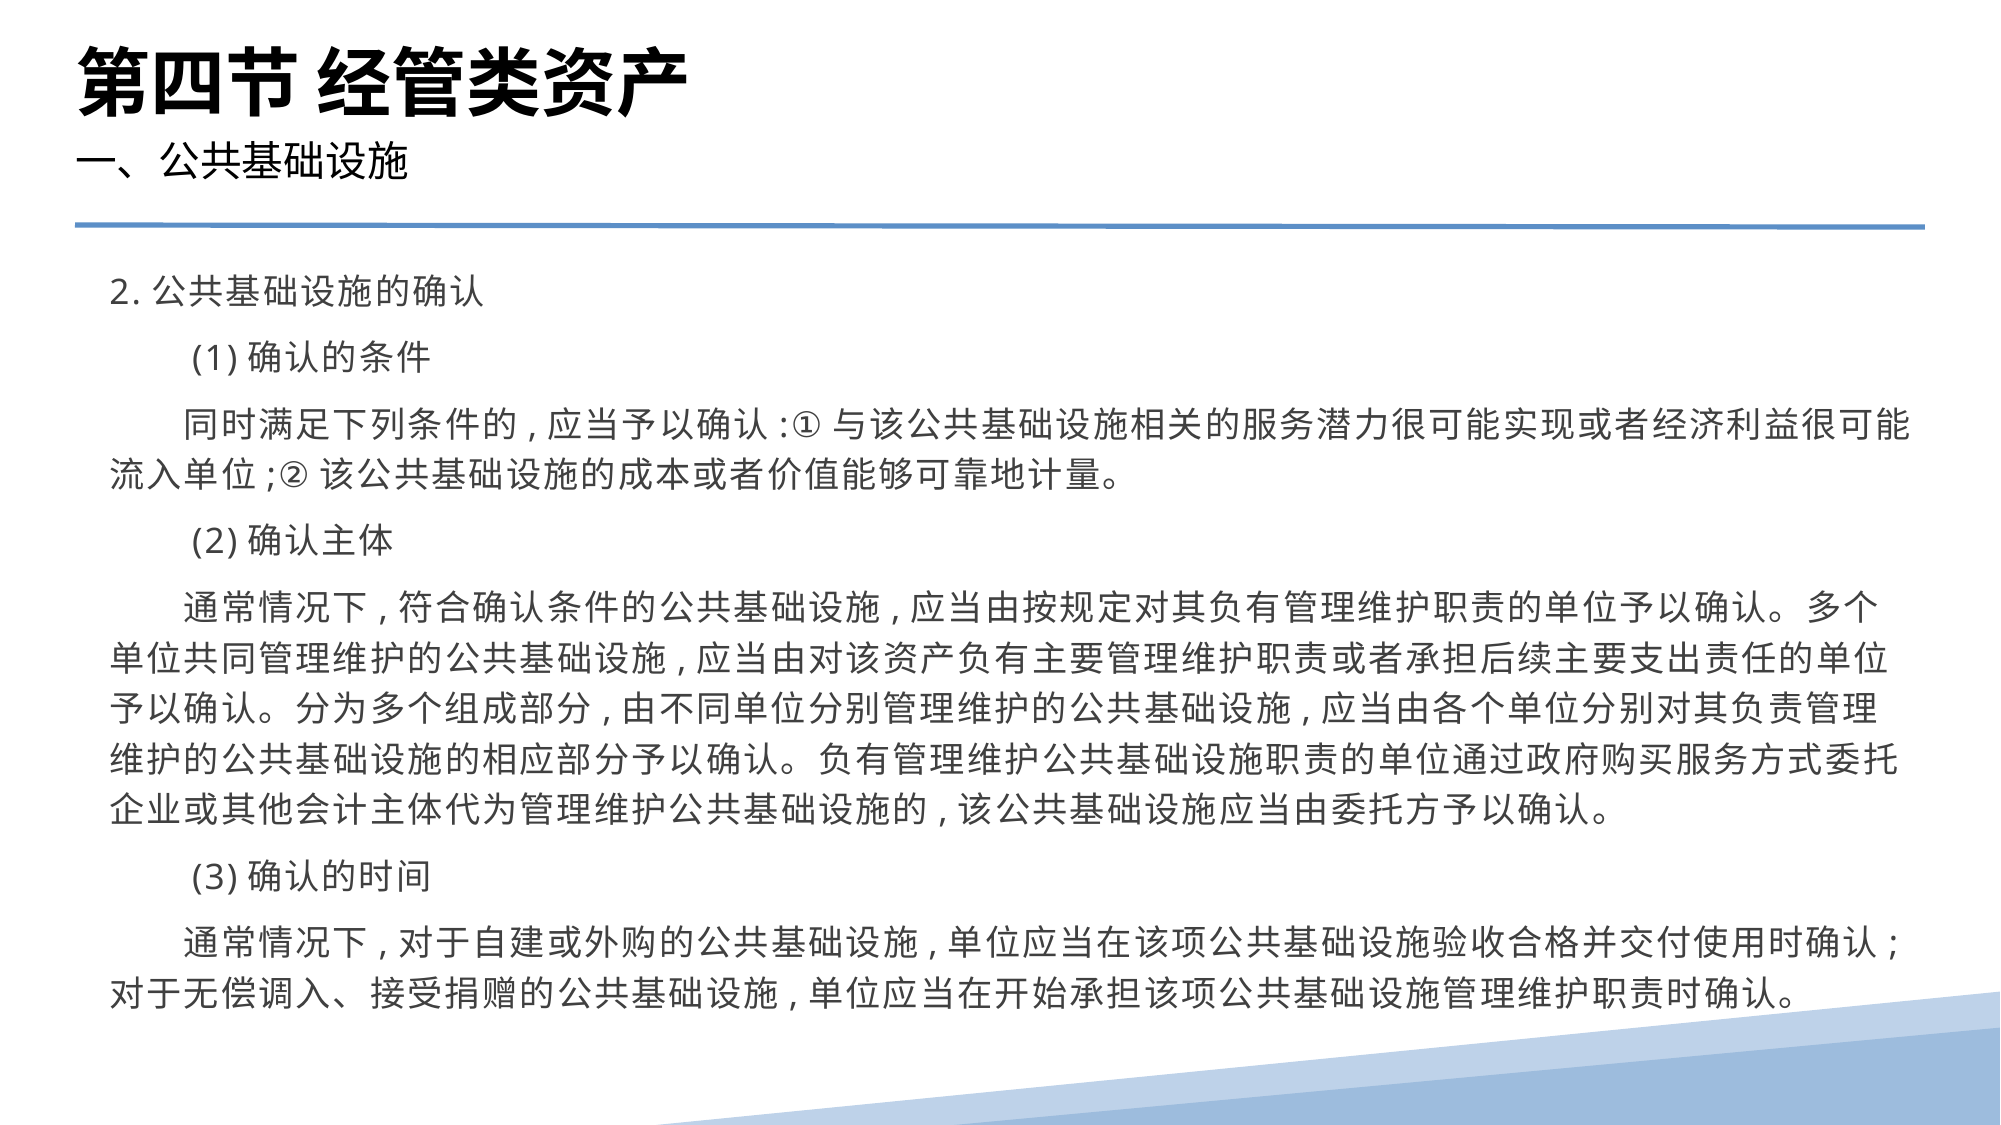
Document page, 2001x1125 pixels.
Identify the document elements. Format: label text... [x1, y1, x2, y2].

text_box 2.公共基础设施的确认 (1)确认的条件 同时满足下列条件的,应当予以确认:①与该公共基础设施相关的服务潜力很可能实现或者经济利益很可能流入单位;②该公共基础设施的成本或者价值能够可靠地计量。 (2)确认主体 通常情况下,符合确认条件的公共基础设施,应当由按规定对其负有管理维护职责的单位予以确认。多个单位共同管理维护的公共基础设施,应当由对该资产负有主要管理维护职责或者承担后续主要支出责任的单位予以确认。分为多个组成部分,由不同单位分别管理维护的公共基础设施,应当由各个单位分别对其负责管理维护的公共基础设施的相应部分予以确认。负有管理维护公共基础设施职责的单位通过政府购买服务方式委托企业或其他会计主体代为管理维护公共基础设施的,该公共基础设施应当由委托方予以确认。 (3)确认的时间 通常情况下,对于自建或外购的公共基础设施,单位应当在该项公共基础设施验收合格并交付使用时确认;对于无偿调入、接受捐赠的公共基础设施,单位应当在开始承担该项公共基础设施管理维护职责时确认。 [99, 252, 1925, 1022]
text_box 一、公共基础设施 [75, 124, 1925, 200]
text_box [656, 991, 2000, 1125]
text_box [74, 224, 1925, 228]
text_box 第四节 经管类资产 [75, 24, 1925, 124]
